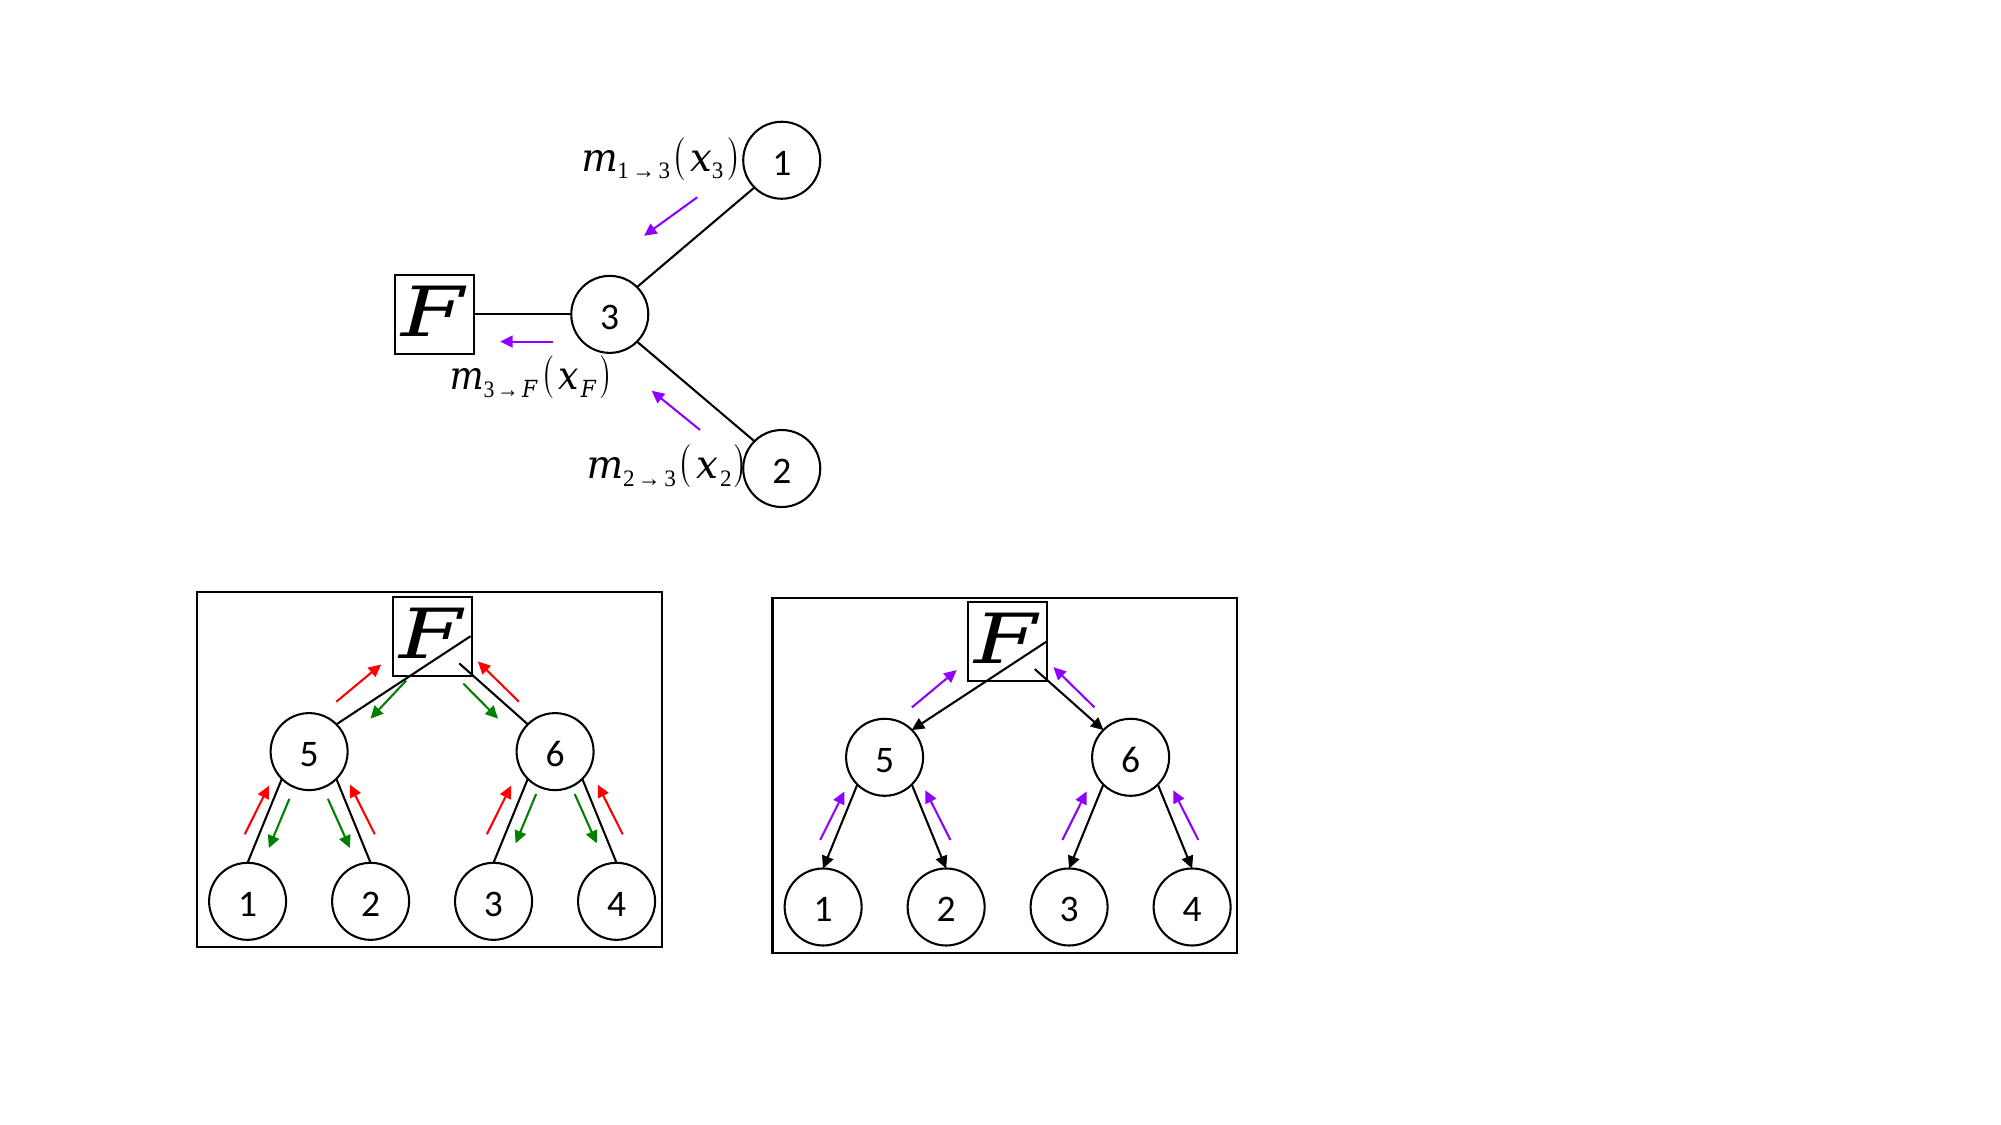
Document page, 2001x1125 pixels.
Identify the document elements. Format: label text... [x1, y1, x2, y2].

text_box 3 [570, 274, 650, 354]
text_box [820, 791, 845, 840]
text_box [493, 778, 528, 863]
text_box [336, 663, 405, 725]
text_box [1053, 667, 1095, 708]
text_box [196, 591, 663, 948]
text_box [336, 778, 371, 863]
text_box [582, 778, 617, 863]
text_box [1069, 784, 1104, 869]
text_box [459, 663, 528, 725]
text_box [1157, 784, 1193, 869]
text_box 2 [742, 428, 822, 509]
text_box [371, 784, 375, 835]
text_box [636, 341, 755, 442]
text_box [528, 794, 537, 844]
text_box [486, 785, 493, 835]
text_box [644, 197, 698, 236]
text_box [651, 390, 700, 430]
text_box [911, 669, 981, 731]
text_box [771, 597, 1238, 954]
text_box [247, 778, 282, 863]
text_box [1173, 790, 1199, 840]
text_box 1 [742, 120, 822, 200]
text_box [925, 790, 951, 840]
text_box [574, 794, 582, 844]
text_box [823, 784, 858, 869]
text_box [911, 784, 947, 869]
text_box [327, 798, 336, 849]
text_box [282, 798, 290, 849]
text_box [1034, 669, 1104, 731]
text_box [617, 784, 623, 835]
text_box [1062, 791, 1087, 840]
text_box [636, 187, 755, 288]
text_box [911, 670, 957, 708]
